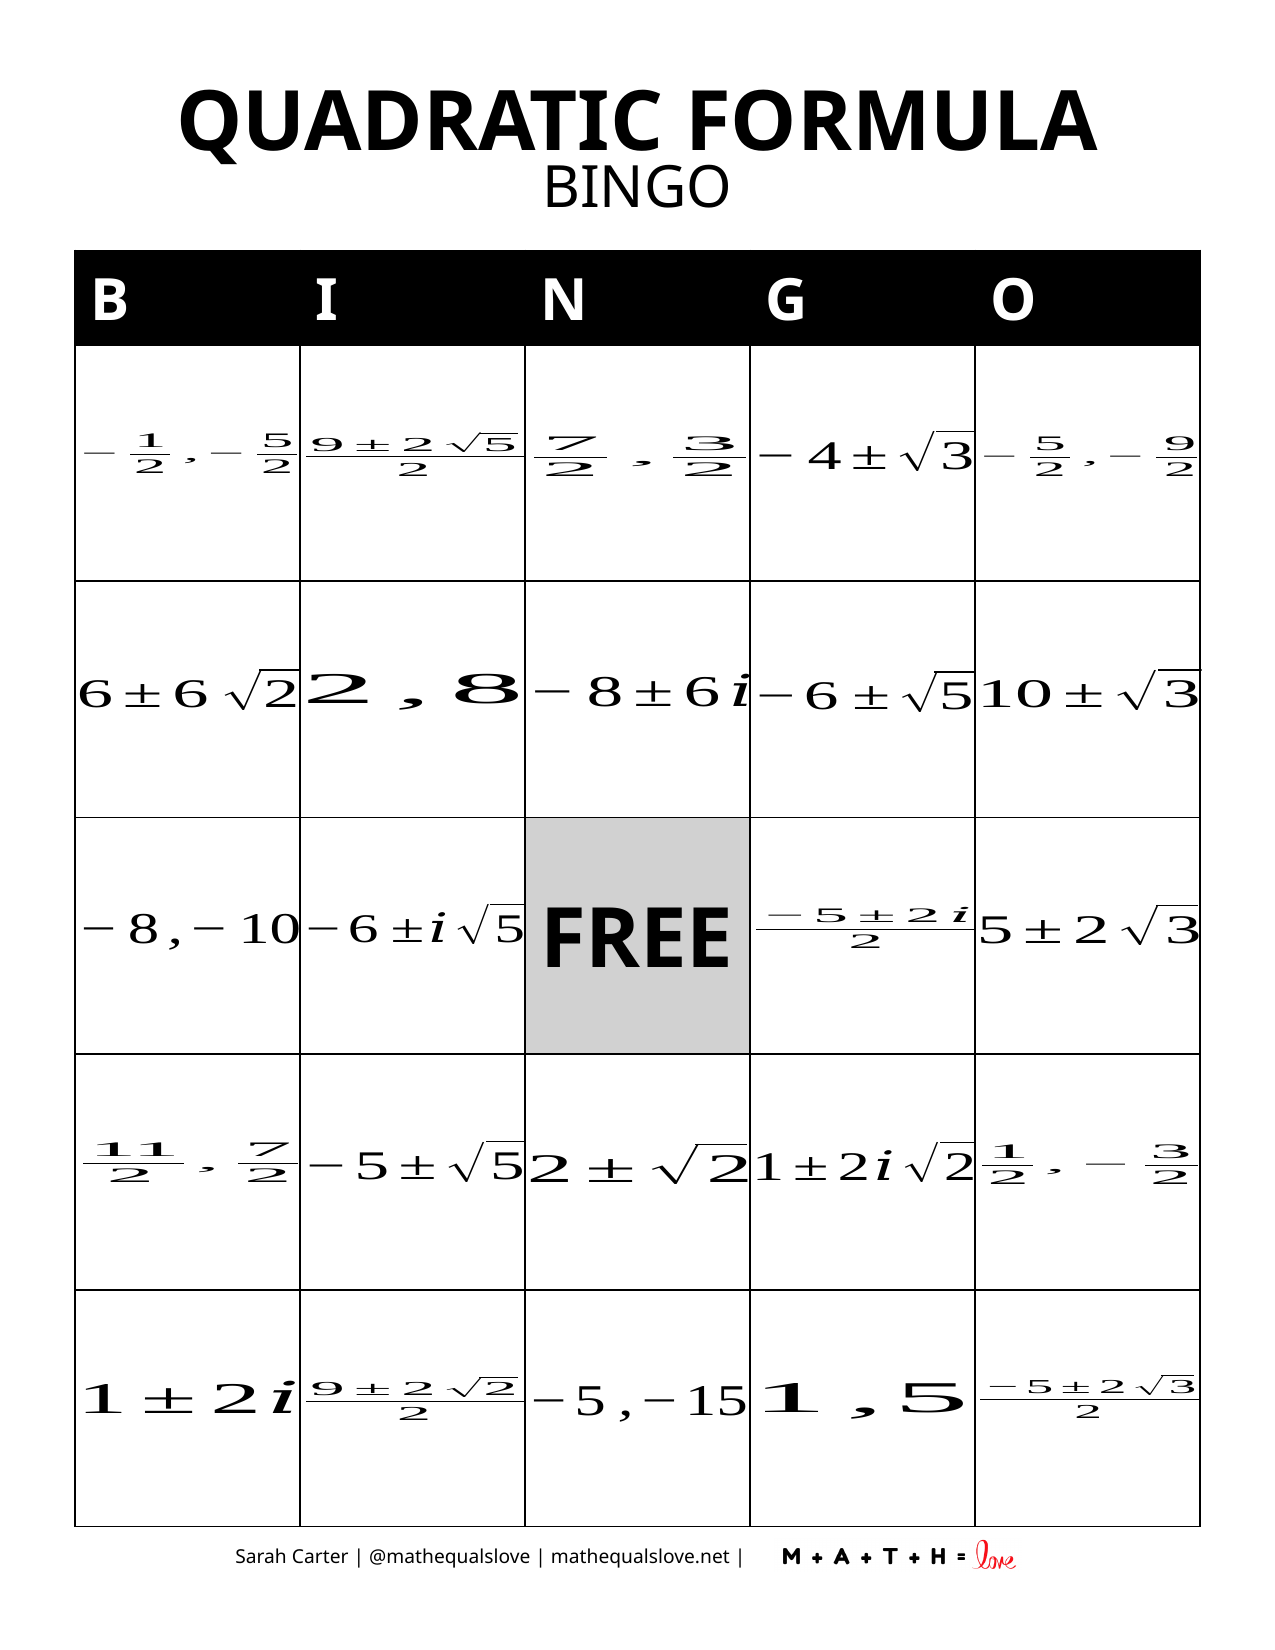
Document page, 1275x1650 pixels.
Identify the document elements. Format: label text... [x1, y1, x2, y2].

table_header B [76, 251, 299, 344]
table_cell [751, 1291, 974, 1526]
table_cell [976, 1291, 1199, 1526]
table_cell [526, 346, 749, 580]
table_cell [76, 346, 299, 580]
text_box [220, 1535, 1055, 1576]
table_cell [751, 818, 974, 1053]
table_cell [76, 1291, 299, 1526]
table_cell [976, 346, 1199, 580]
table_cell [301, 346, 524, 580]
table_cell [751, 1055, 974, 1289]
table_cell [751, 346, 974, 580]
text_box BINGO [74, 175, 1200, 226]
table_cell [76, 818, 299, 1053]
table_cell [976, 818, 1199, 1053]
table_cell [526, 1055, 749, 1289]
table_cell [301, 1055, 524, 1289]
table_cell FREE [526, 818, 749, 1053]
table_header N [526, 251, 749, 344]
table_header O [976, 251, 1199, 344]
table_cell [751, 582, 974, 817]
table_cell [76, 1055, 299, 1289]
table_cell [526, 1291, 749, 1526]
table_cell [301, 818, 524, 1053]
table_cell [976, 1055, 1199, 1289]
table_header G [751, 251, 974, 344]
table_cell [76, 582, 299, 817]
table_cell [976, 582, 1199, 817]
table_cell [526, 582, 749, 817]
text_box QUADRATIC FORMULA [74, 59, 1200, 175]
table_cell [301, 582, 524, 817]
table_cell [301, 1291, 524, 1526]
table_header I [301, 251, 524, 344]
